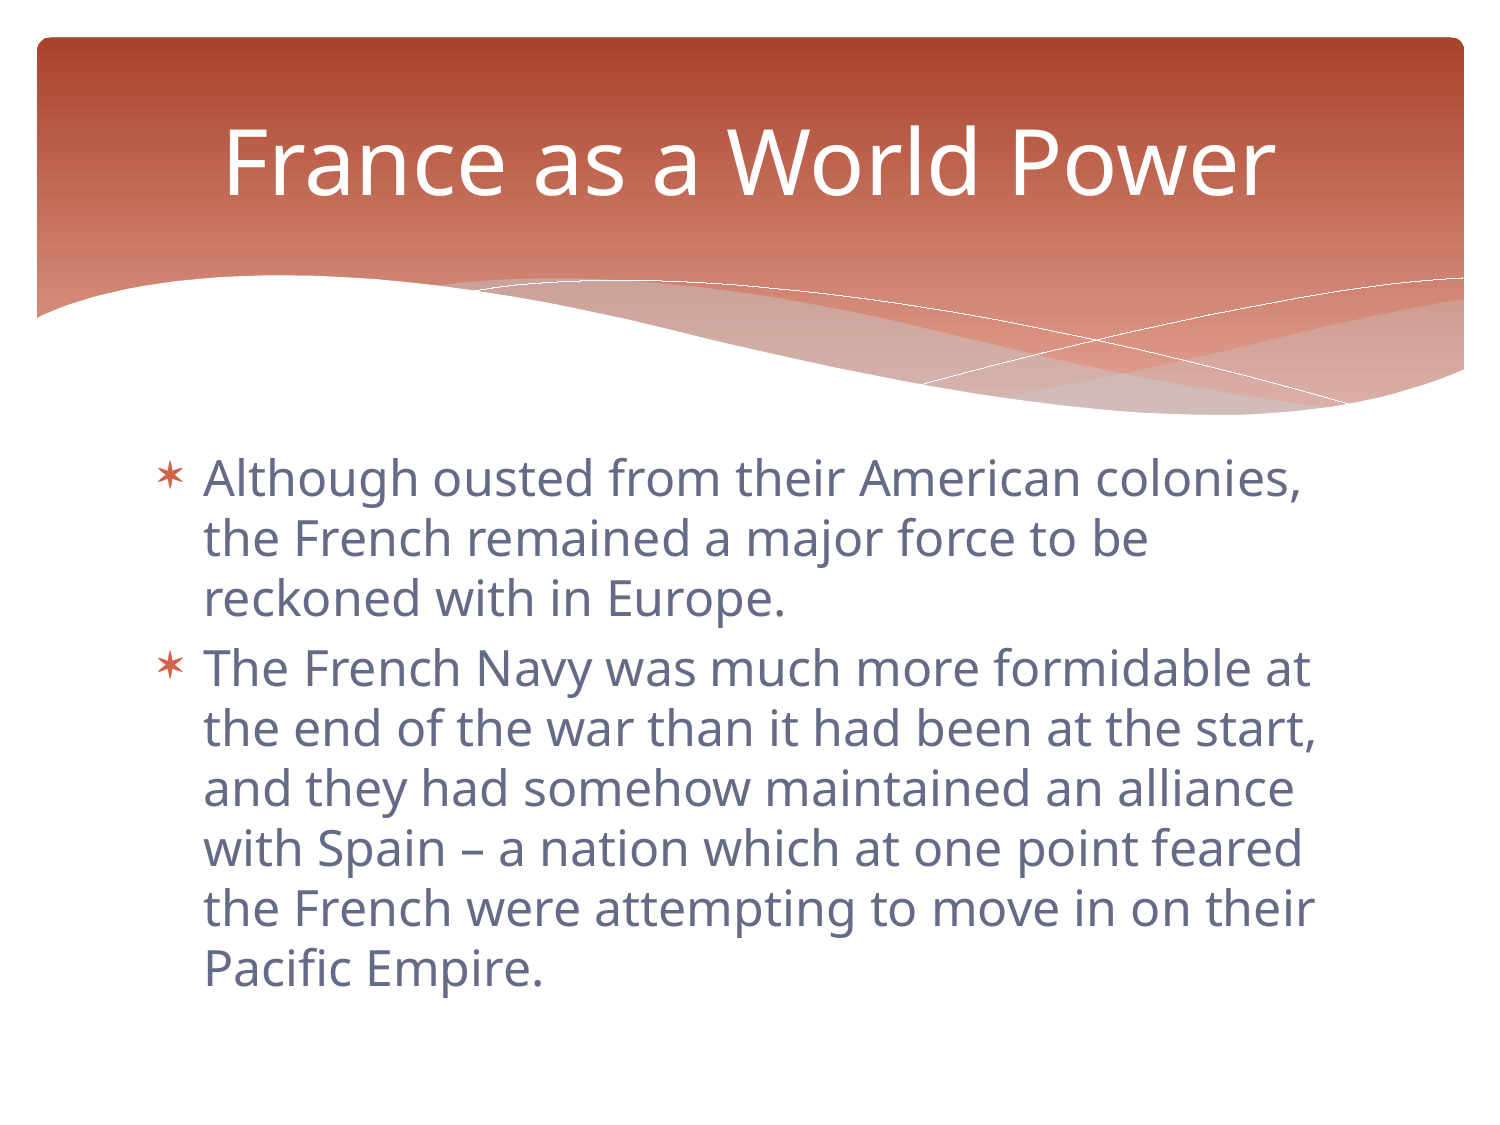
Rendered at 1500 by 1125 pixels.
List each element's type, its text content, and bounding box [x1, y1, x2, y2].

list Although ousted from their American colonies, the French remained a major force to be reckoned with in Europe. The French Navy was much more formidable at the end of the war than it had been at the start, and they had somehow maintained an alliance with Spain – a nation which at one point feared the French were attempting to move in on their Pacific Empire. [143, 438, 1359, 1005]
title France as a World Power [75, 55, 1425, 261]
